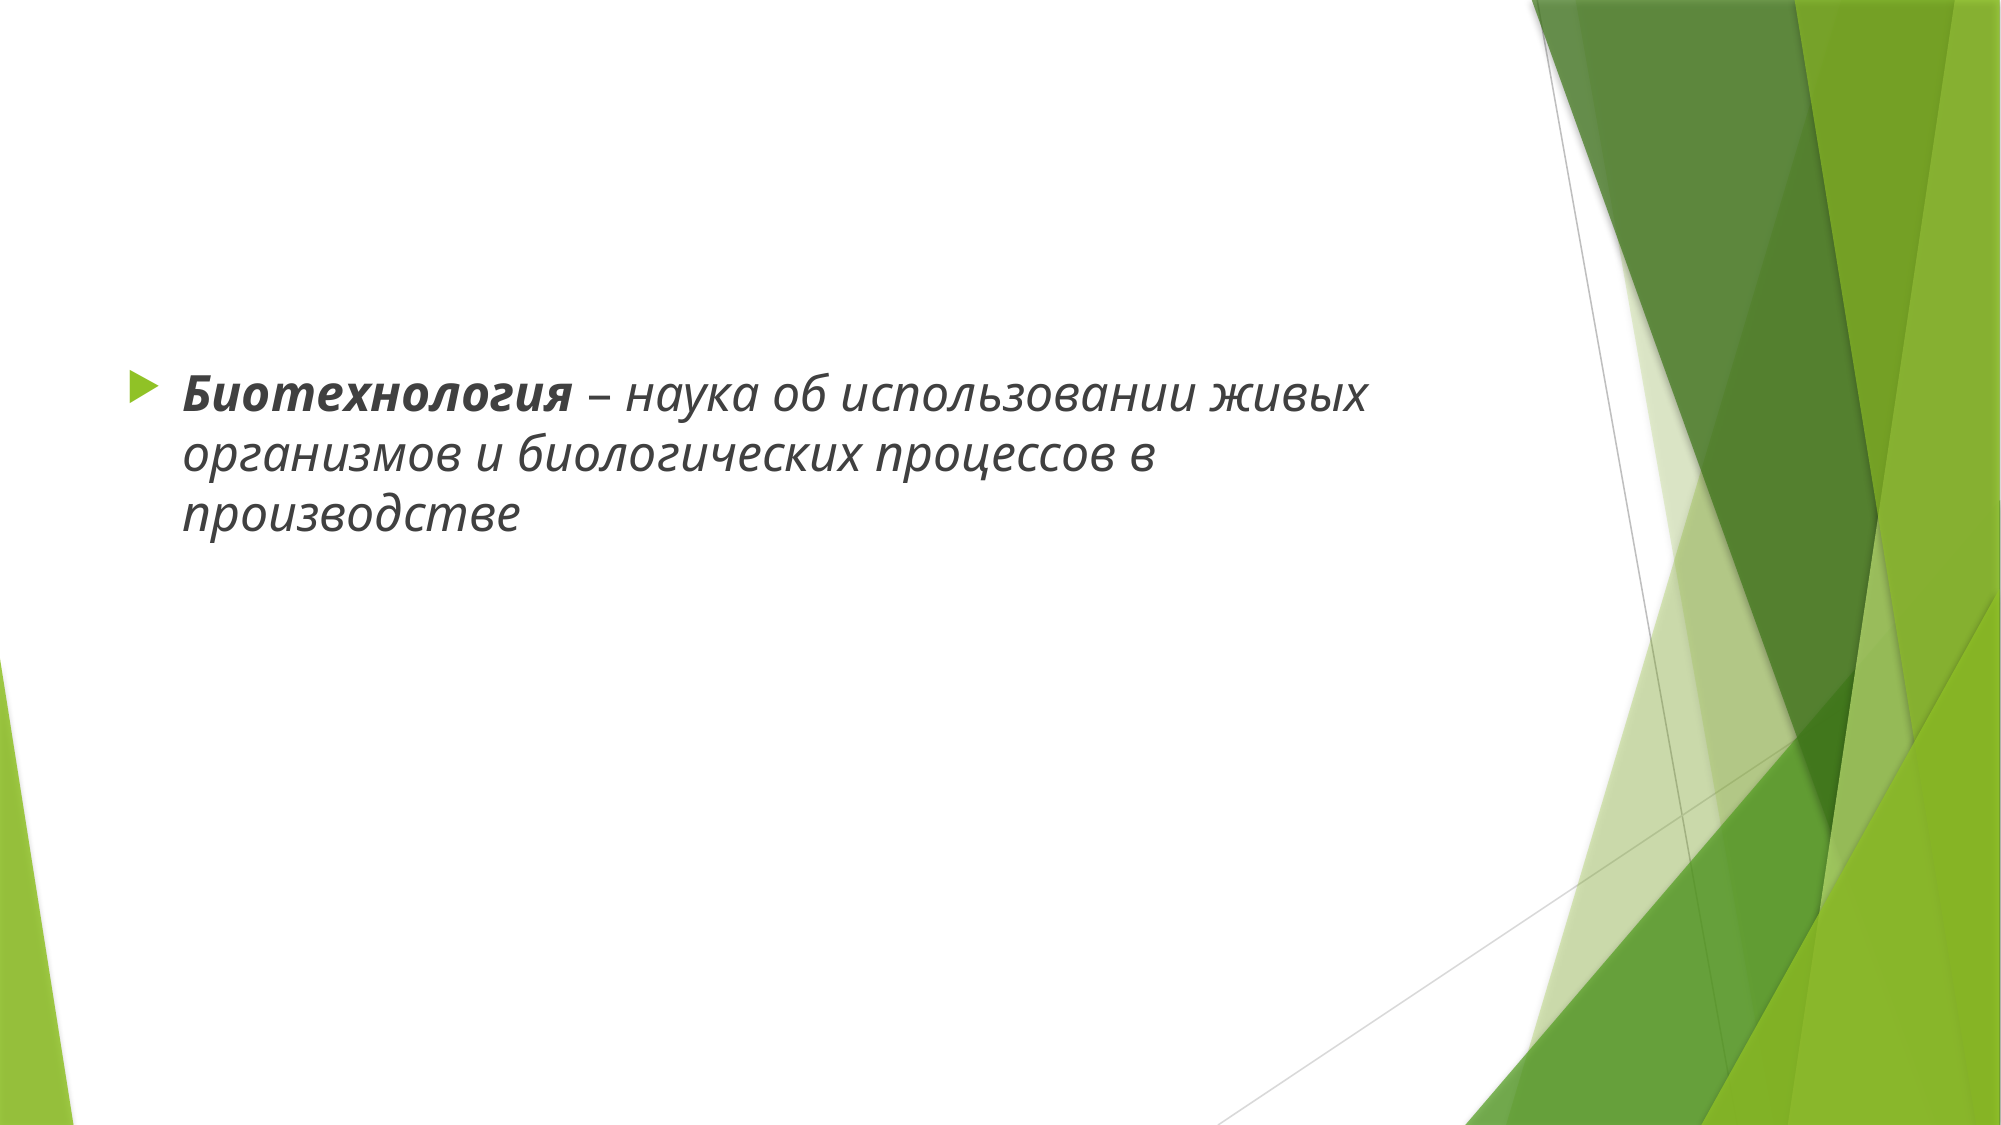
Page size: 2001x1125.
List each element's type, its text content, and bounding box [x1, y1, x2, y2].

list Биотехнология – наука об использовании живых организмов и биологических процессов в производстве [111, 354, 1522, 992]
